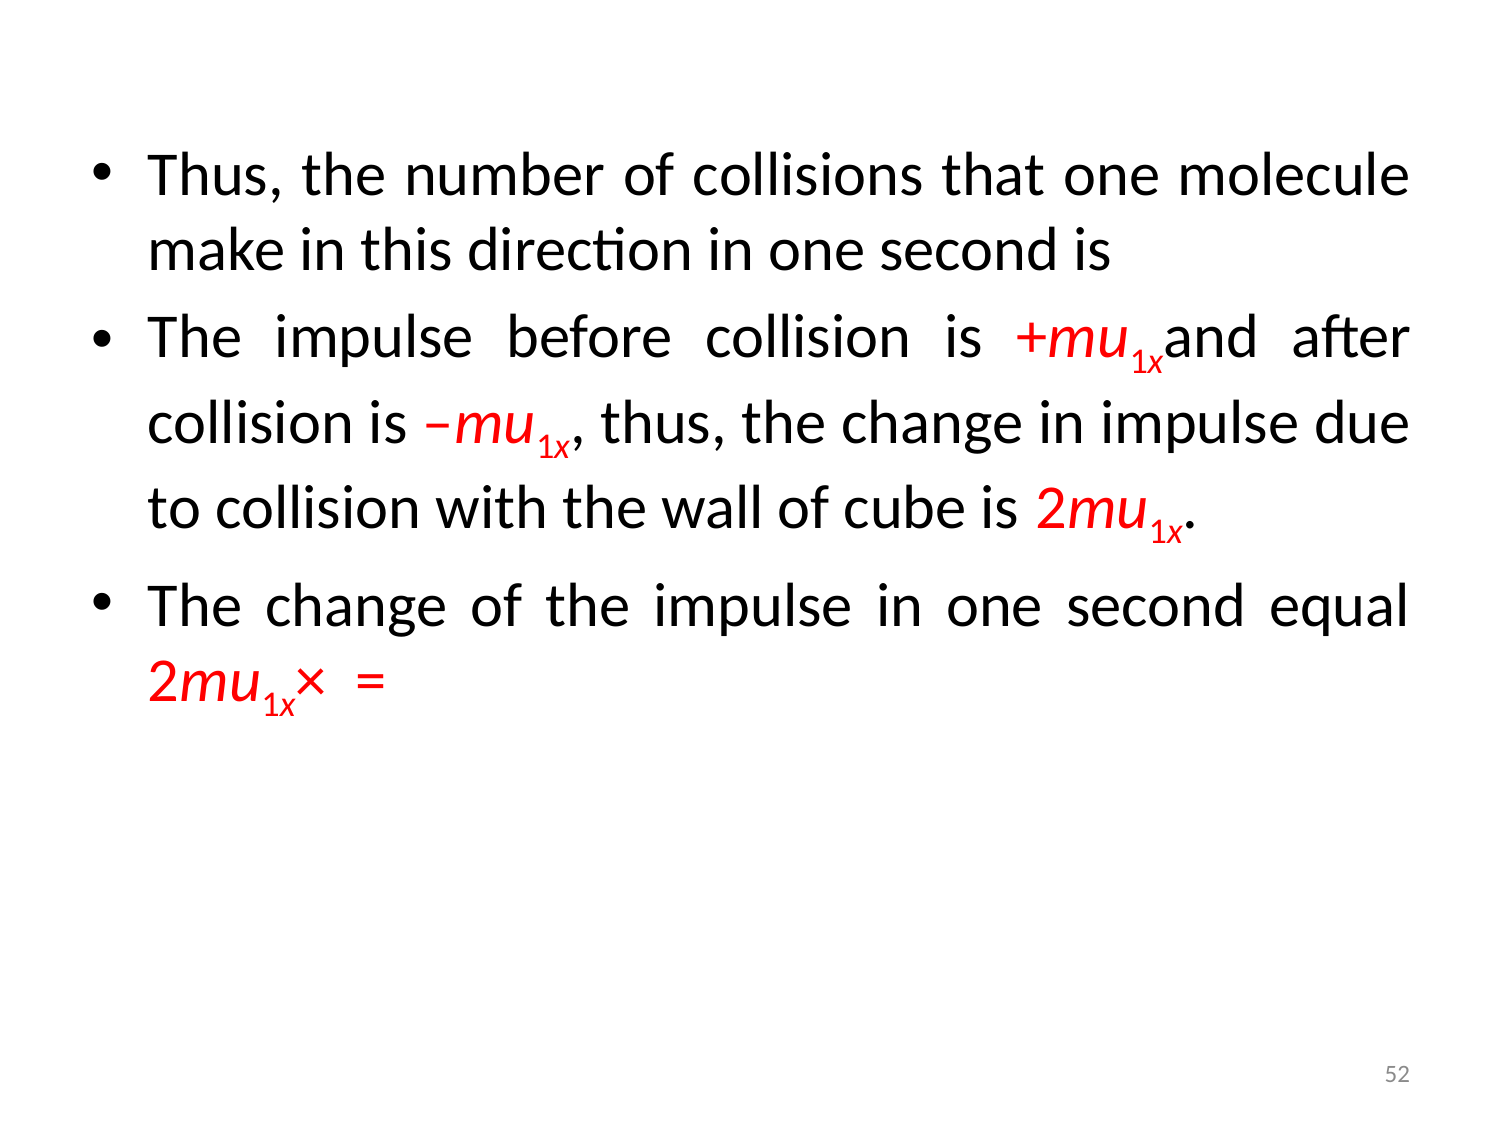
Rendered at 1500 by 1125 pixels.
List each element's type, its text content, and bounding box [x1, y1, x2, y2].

slide_number 52 [1074, 1042, 1425, 1103]
